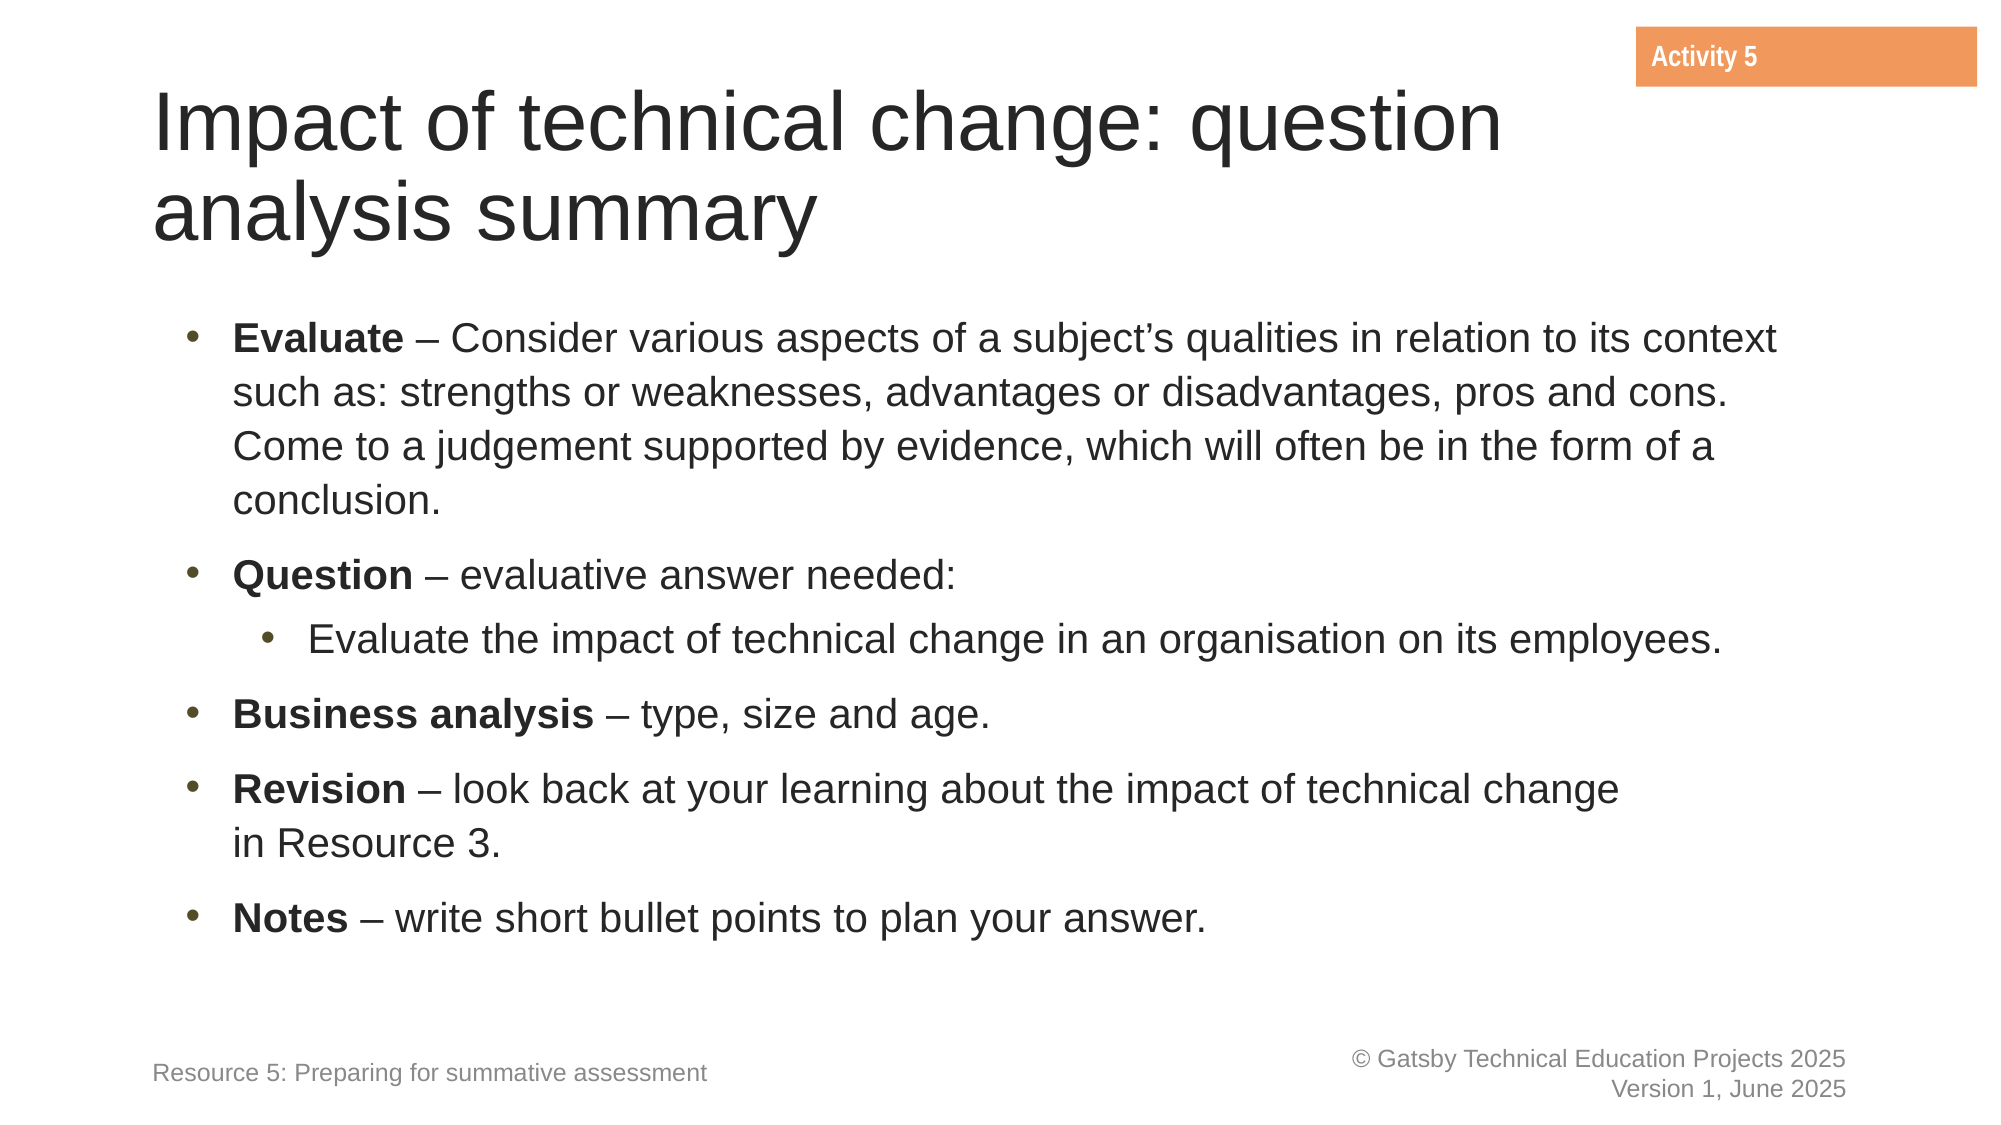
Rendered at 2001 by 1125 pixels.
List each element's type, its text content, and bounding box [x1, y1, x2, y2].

list Evaluate – Consider various aspects of a subject’s qualities in relation to its context such as: strengths or weaknesses, advantages or disadvantages, pros and cons. Come to a judgement supported by evidence, which will often be in the form of a conclusion. Question – evaluative answer needed: Evaluate the impact of technical change in an organisation on its employees. Business analysis – type, size and age. Revision – look back at your learning about the impact of technical change in Resource 3. Notes – write short bullet points to plan your answer. [137, 277, 1863, 992]
list Activity 5 [1636, 26, 1978, 87]
list Resource 5: Preparing for summative assessment [137, 1059, 1401, 1082]
title Impact of technical change: question analysis summary [137, 59, 1918, 278]
